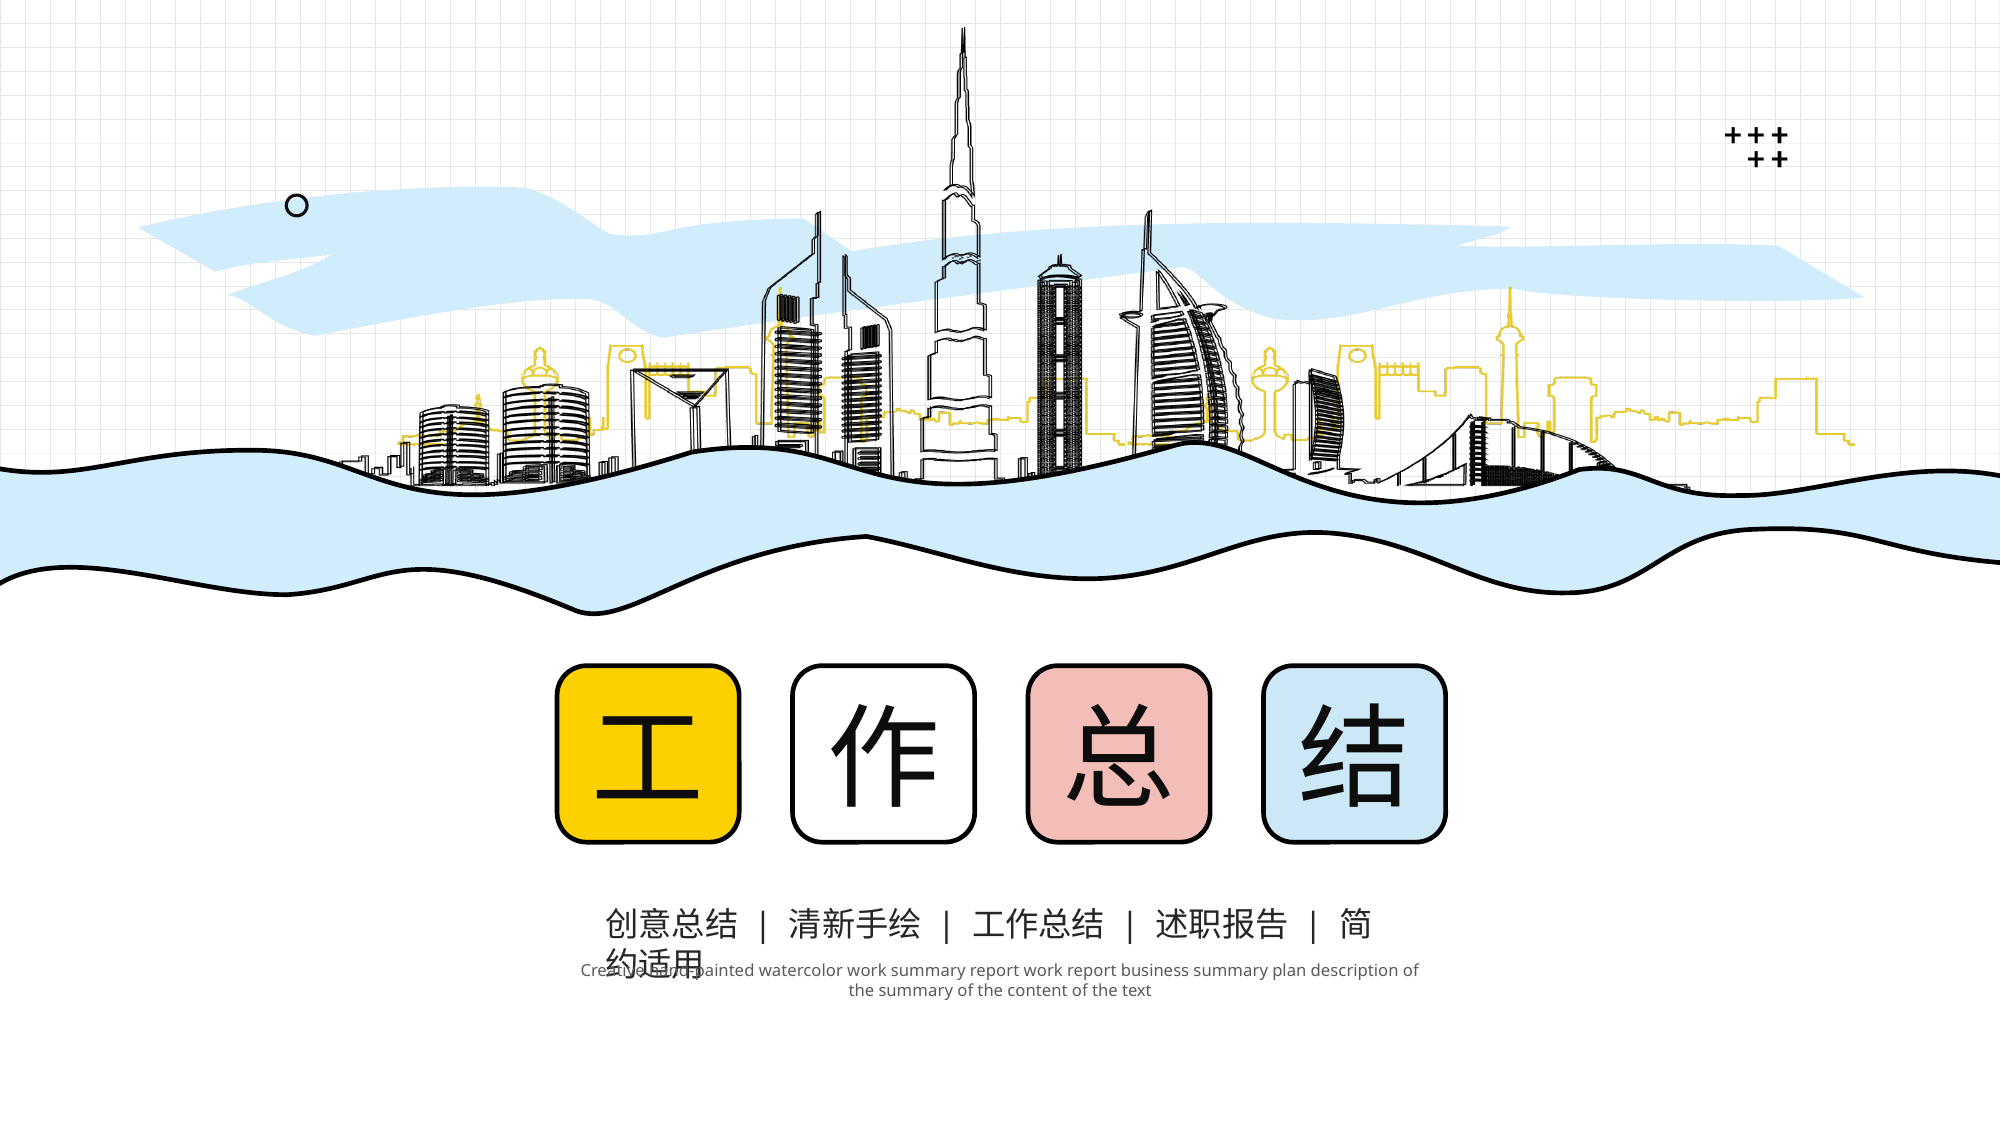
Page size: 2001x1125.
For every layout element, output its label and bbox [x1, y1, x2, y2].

text_box [1744, 286, 1855, 446]
text_box [1705, 107, 1807, 196]
text_box [0, 0, 2000, 1125]
text_box [247, 0, 1744, 507]
